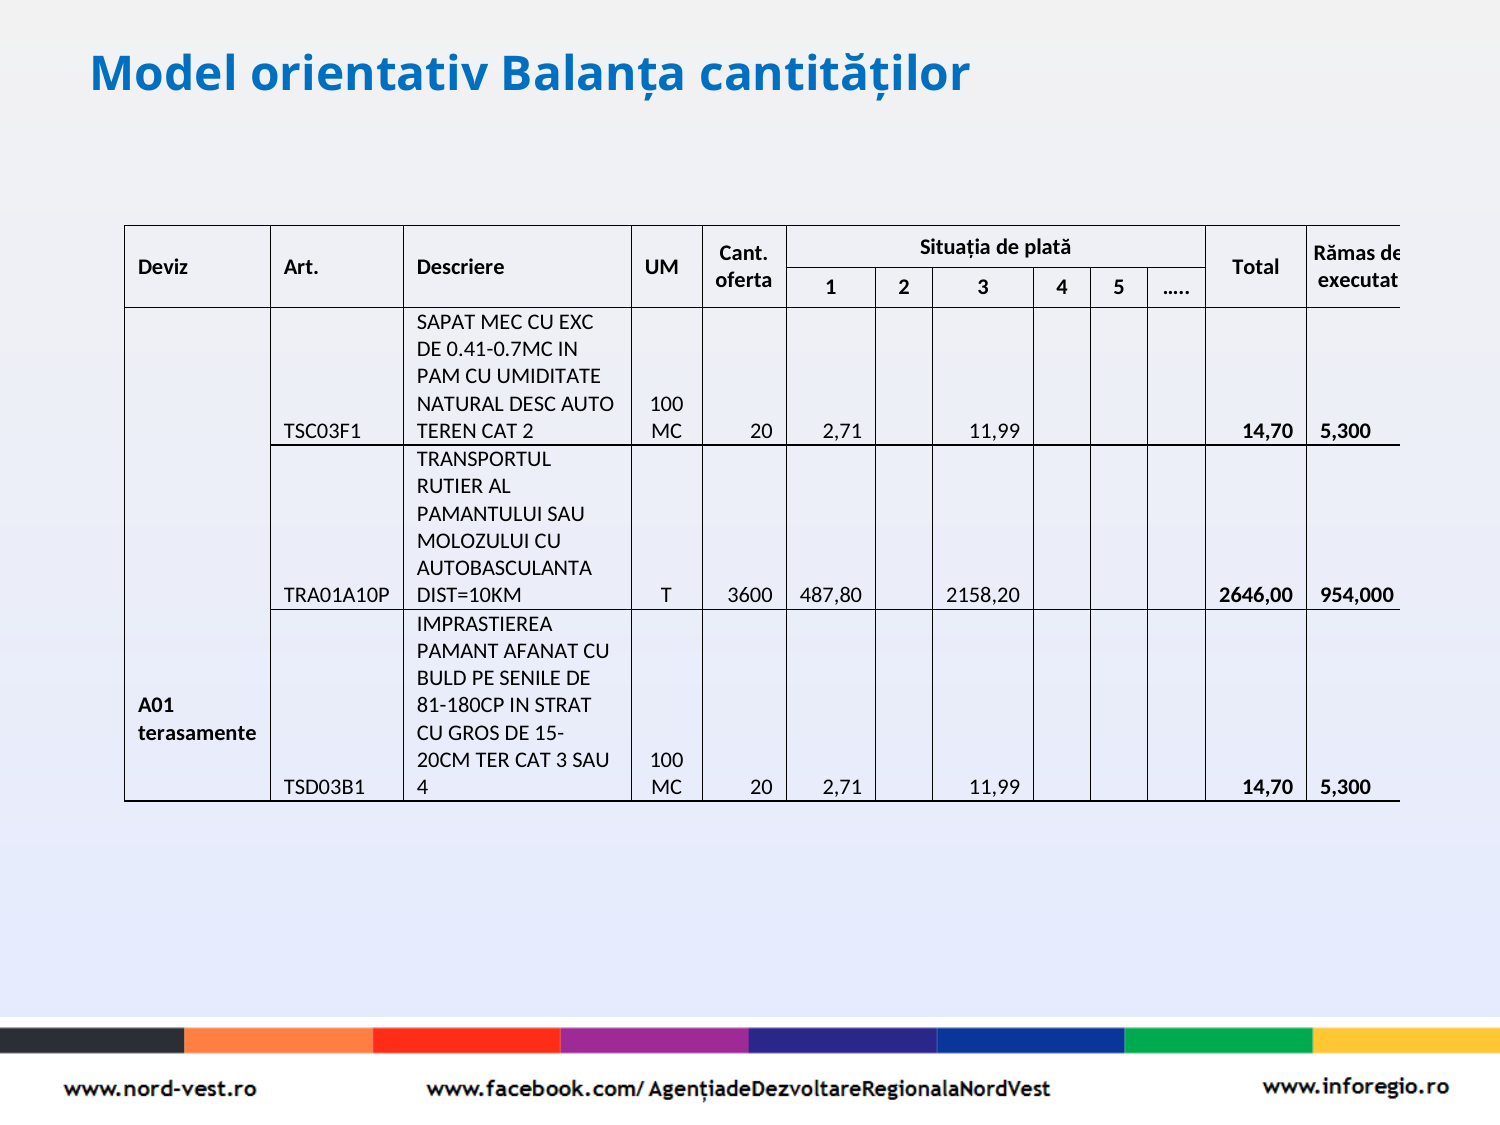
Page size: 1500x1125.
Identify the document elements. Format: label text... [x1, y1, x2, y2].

picture [0, 1017, 1500, 1125]
title Model orientativ Balanța cantităților [89, 42, 1411, 101]
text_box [112, 224, 1401, 838]
